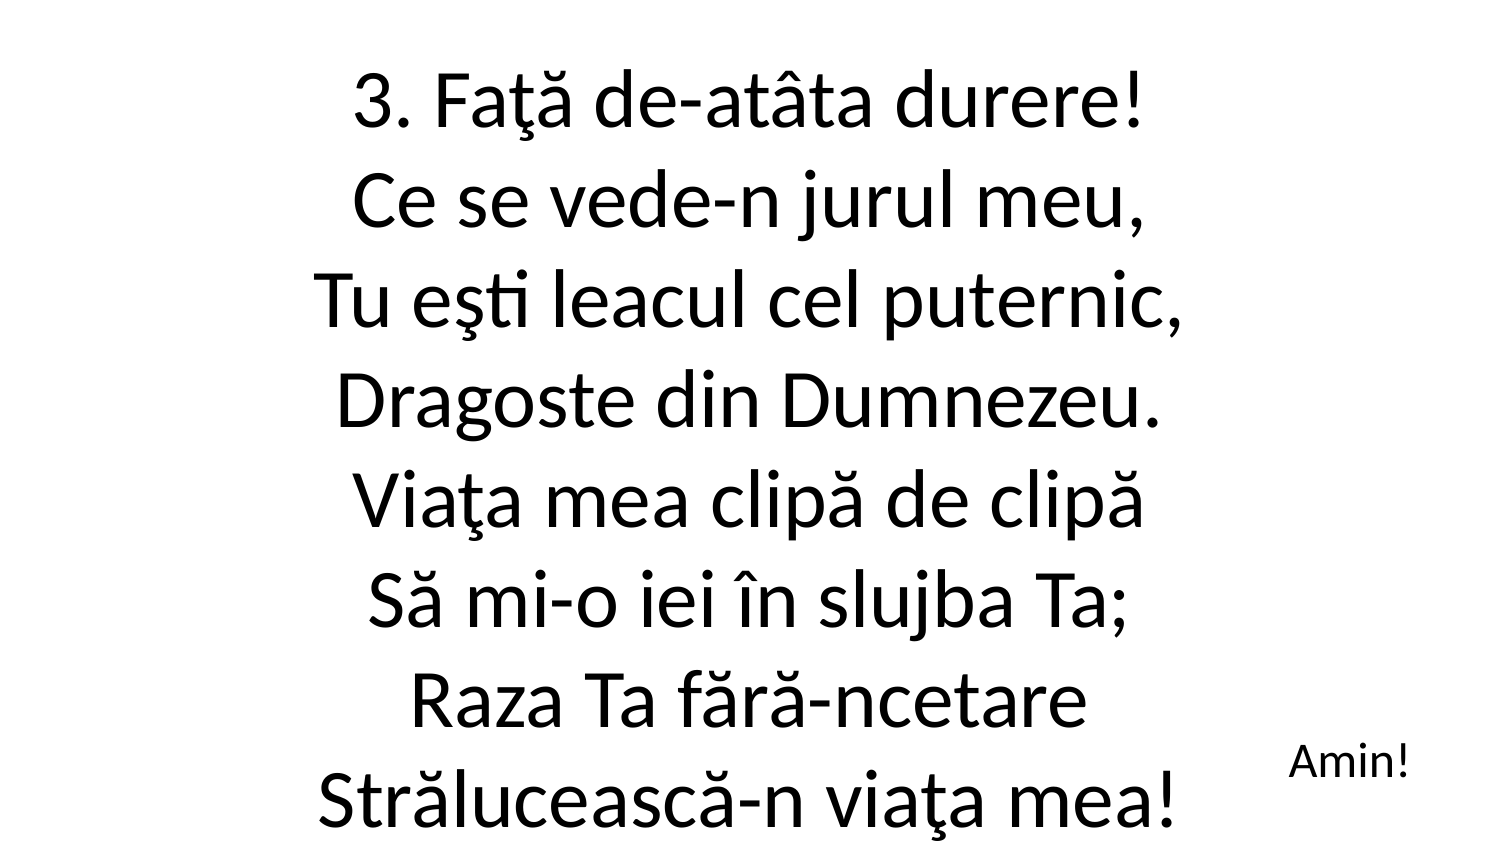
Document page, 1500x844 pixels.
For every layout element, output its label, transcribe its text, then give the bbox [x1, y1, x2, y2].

text_box 3. Faţă de-atâta durere! Ce se vede-n jurul meu, Tu eşti leacul cel puternic, Dragoste din Dumnezeu. Viaţa mea clipă de clipă Să mi-o iei în slujba Ta; Raza Ta fără-ncetare Strălucească-n viaţa mea! [299, 0, 1201, 844]
text_box Amin! [1273, 674, 1427, 795]
